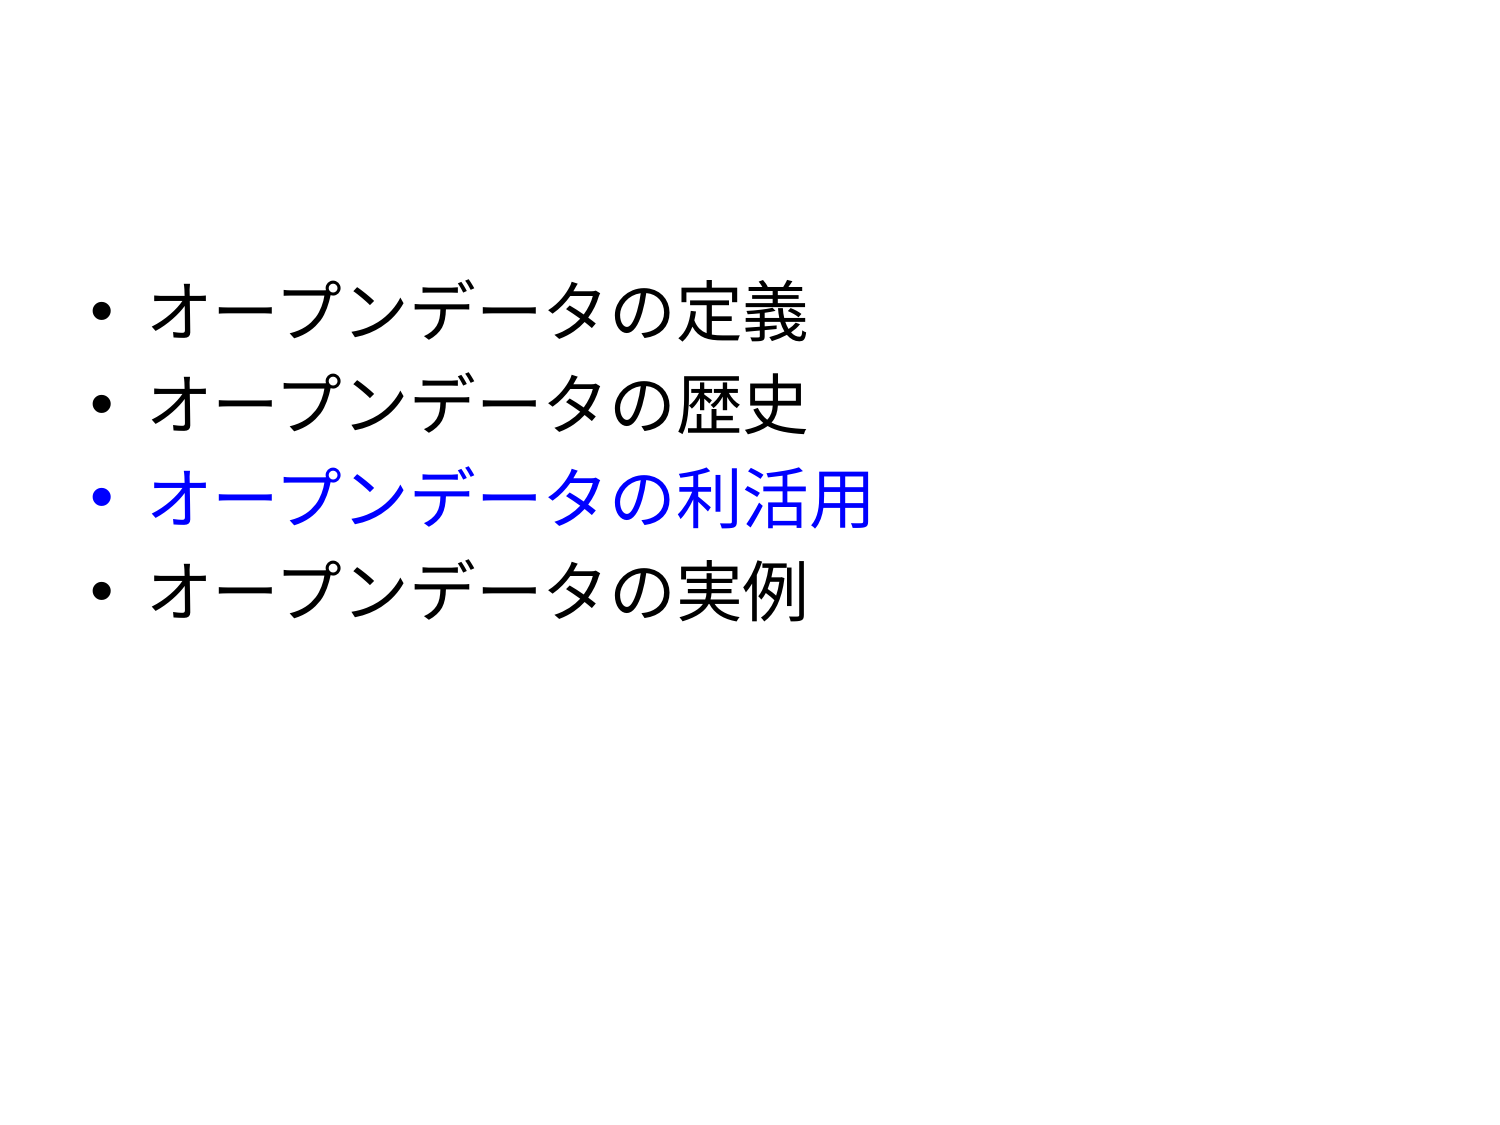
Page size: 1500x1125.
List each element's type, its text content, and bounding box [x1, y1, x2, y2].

list オープンデータの定義 オープンデータの歴史 オープンデータの利活用 オープンデータの実例 [75, 262, 1425, 1005]
